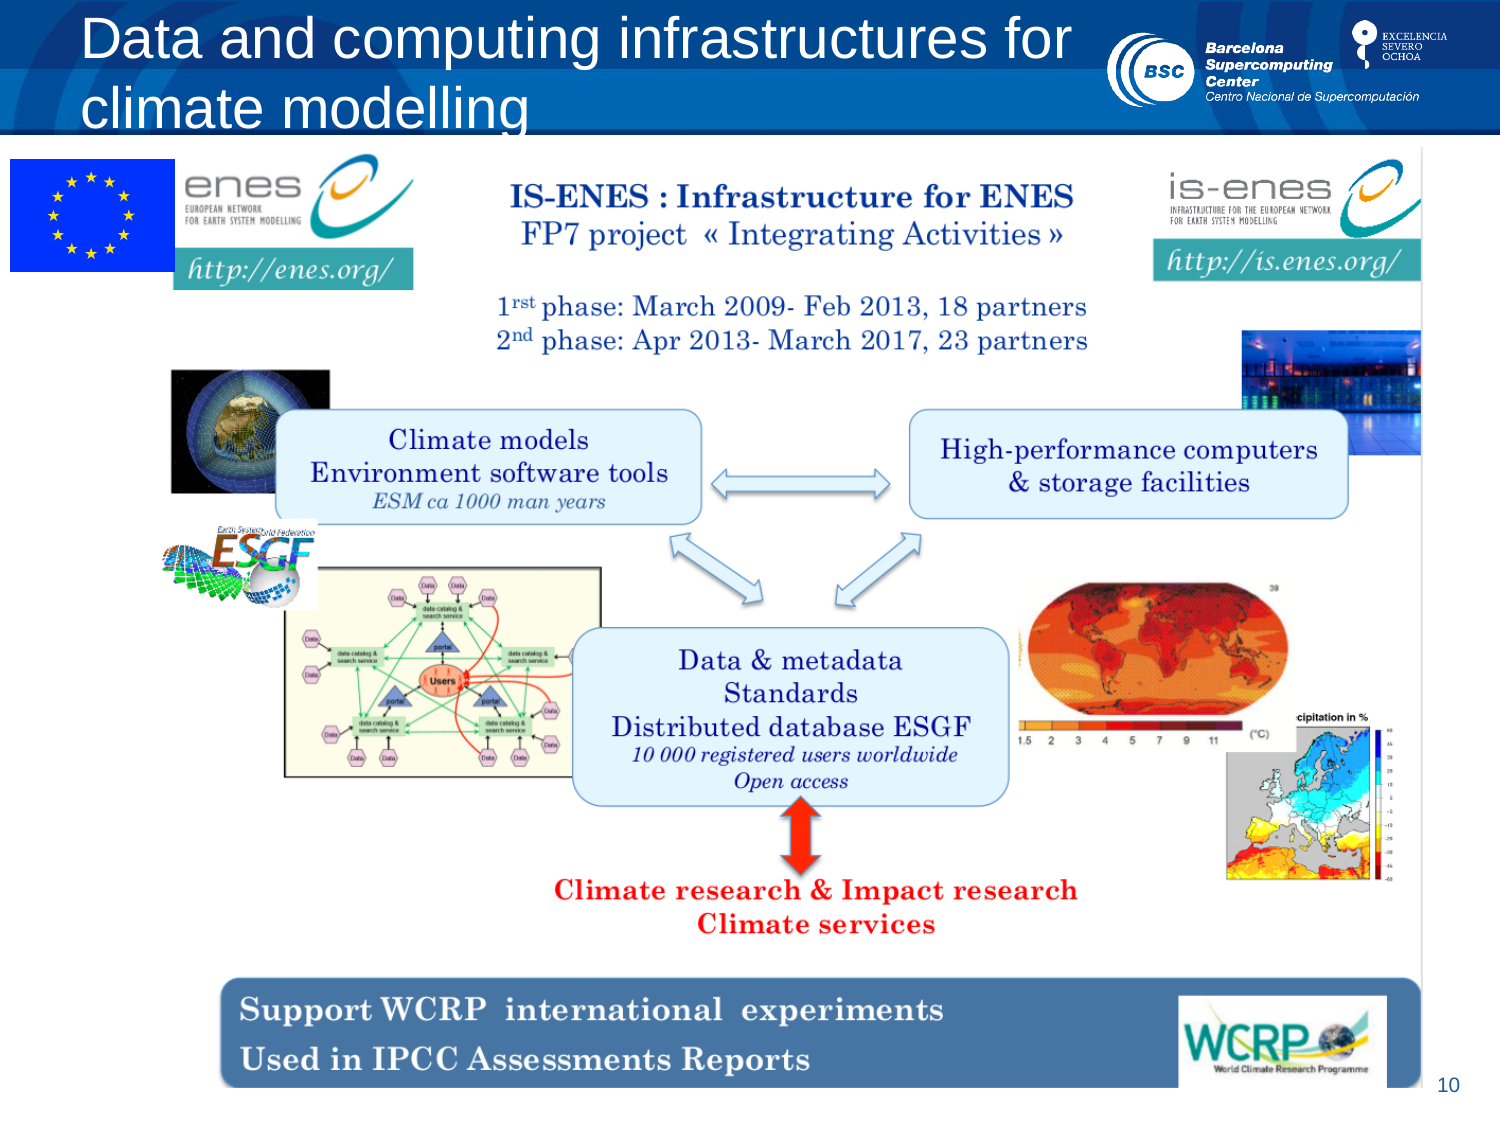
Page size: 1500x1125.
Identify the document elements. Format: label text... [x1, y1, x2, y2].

picture [0, 0, 1500, 135]
picture [10, 147, 1423, 1088]
title Data and computing infrastructures for climate modelling [65, 0, 1113, 98]
